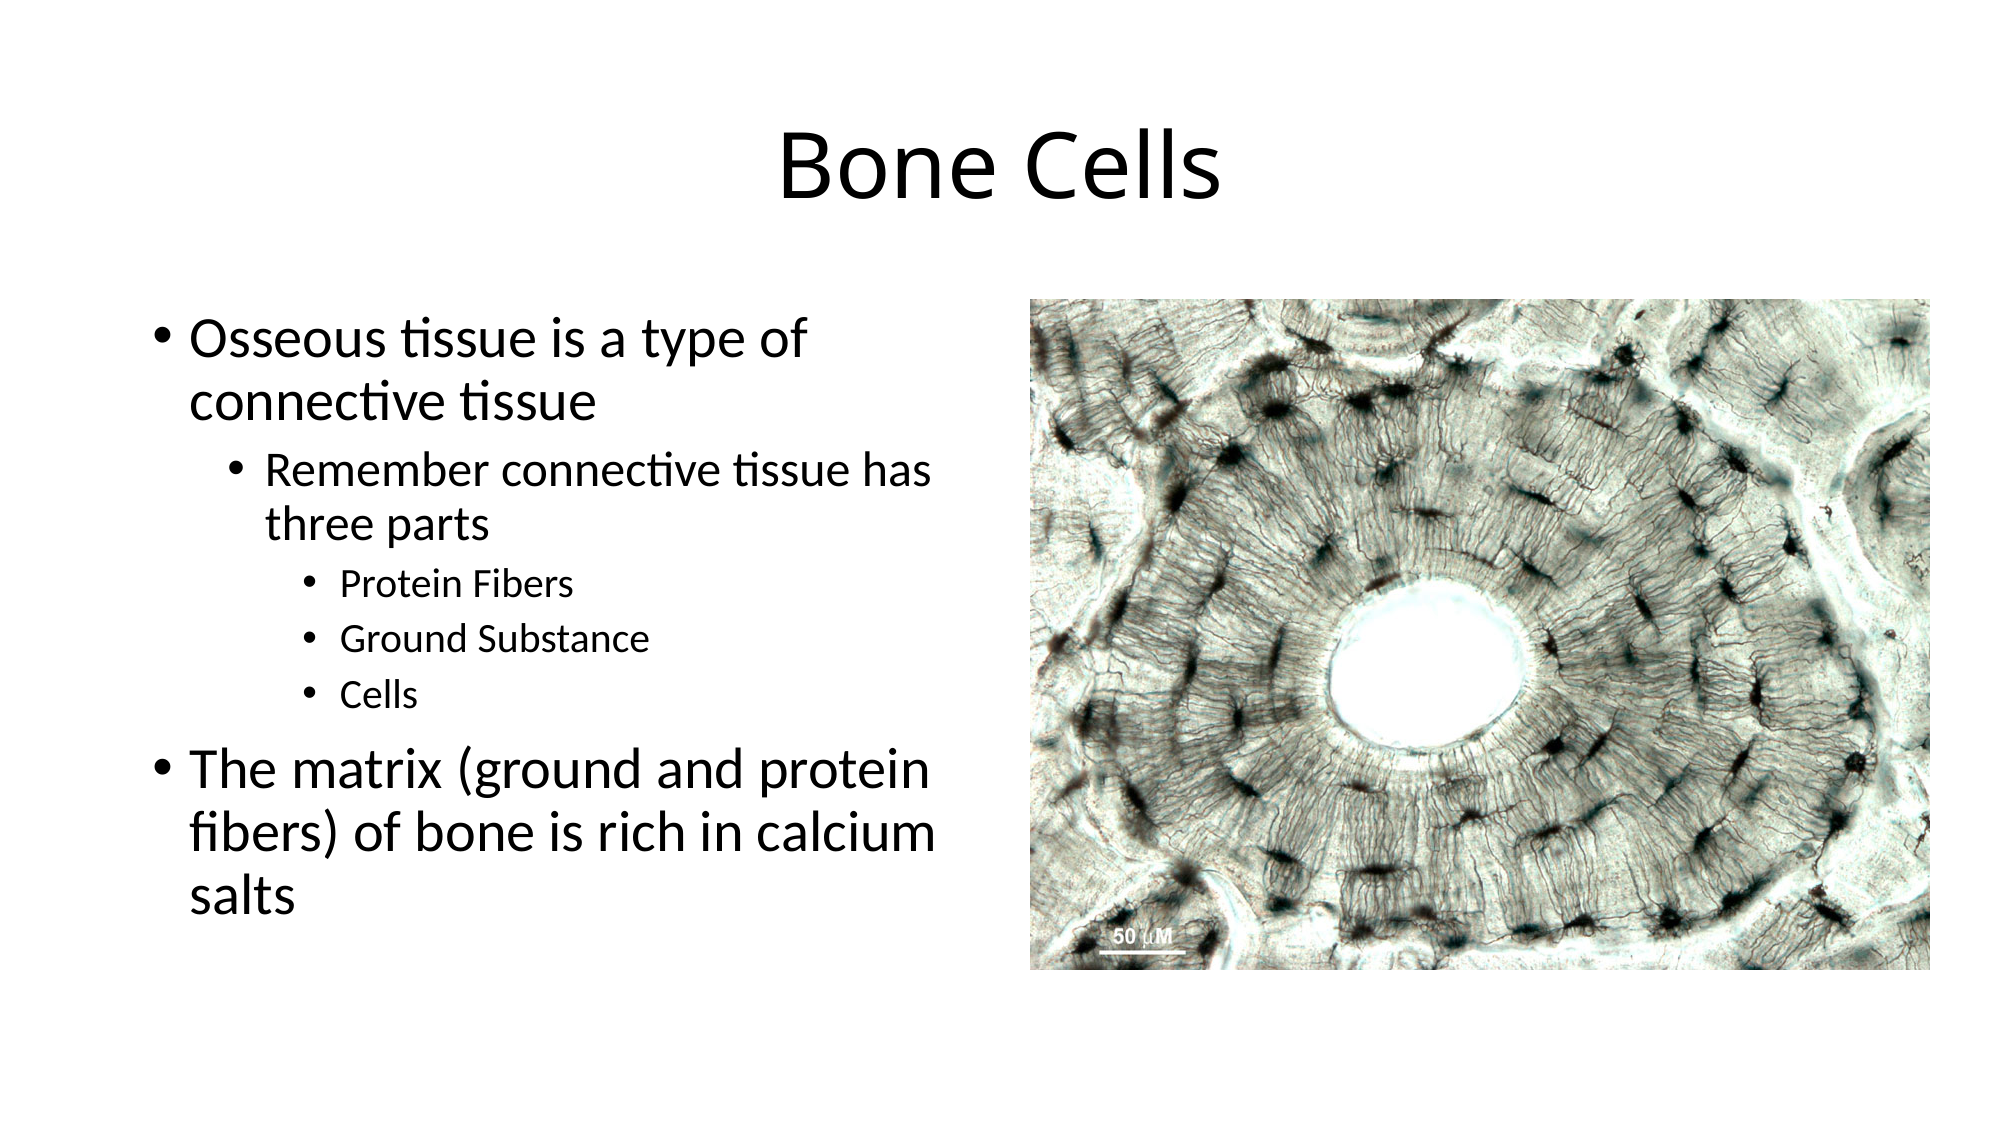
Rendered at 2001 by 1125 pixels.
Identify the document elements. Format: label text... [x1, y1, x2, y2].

list Osseous tissue is a type of connective tissue Remember connective tissue has three parts Protein Fibers Ground Substance Cells The matrix (ground and protein fibers) of bone is rich in calcium salts [137, 299, 988, 1014]
title Bone Cells [137, 59, 1863, 278]
picture [1030, 299, 1930, 970]
